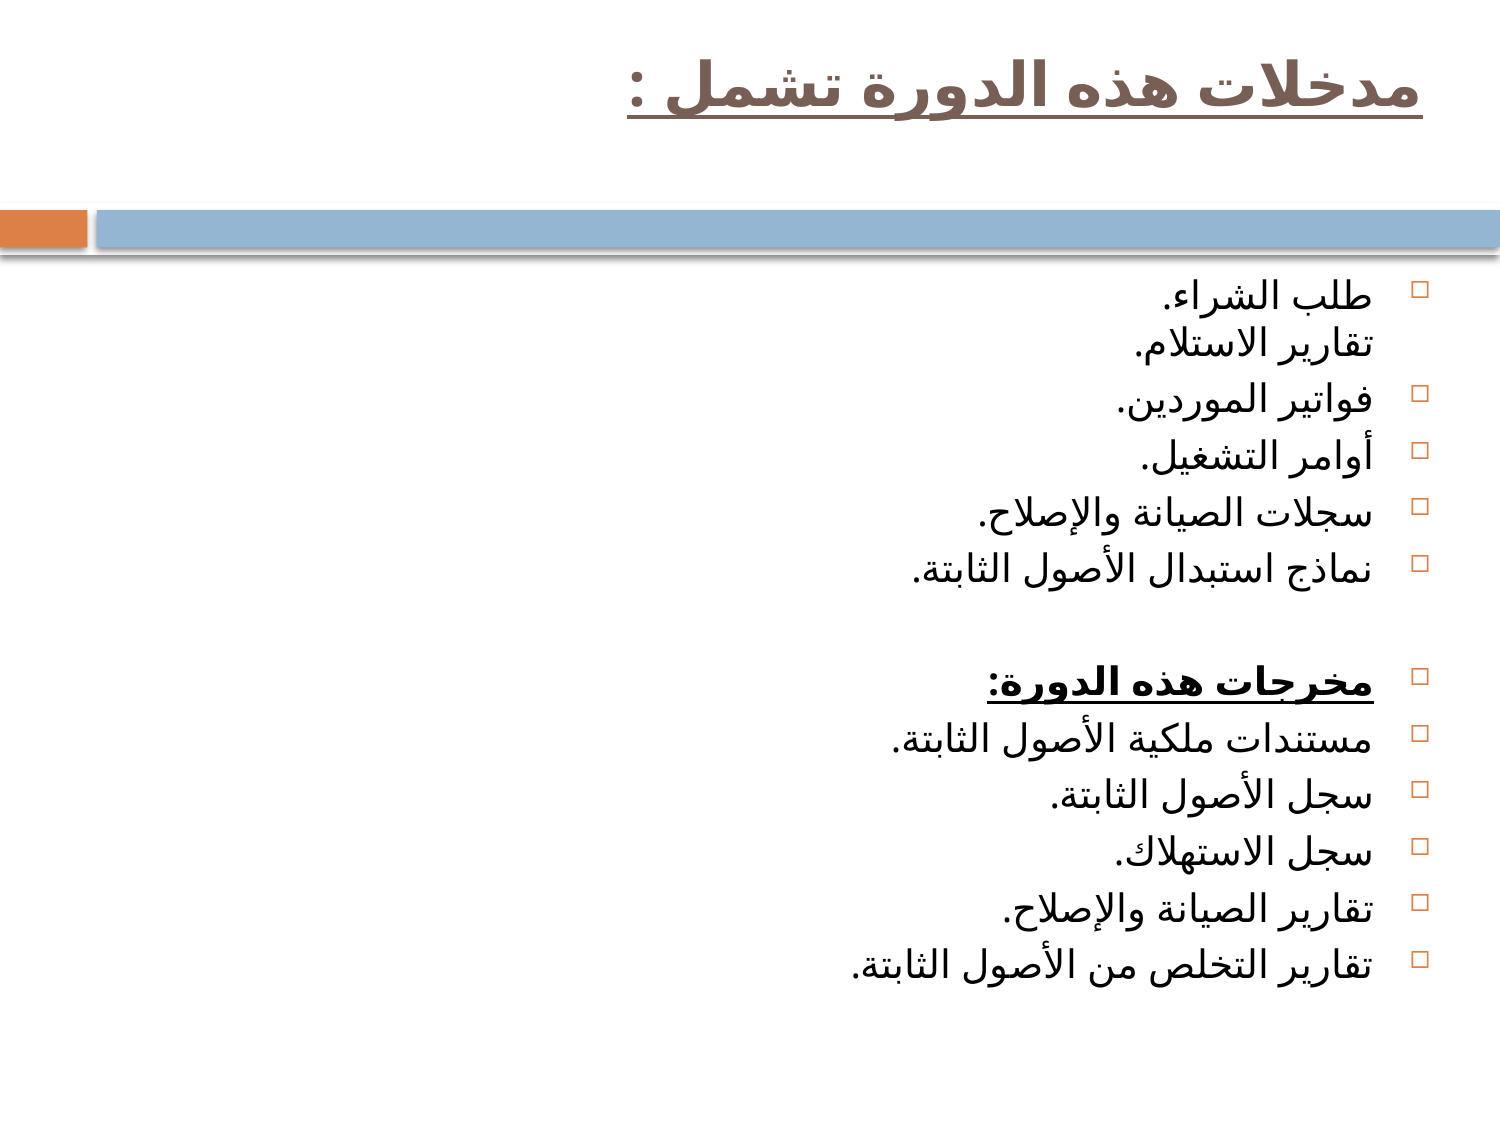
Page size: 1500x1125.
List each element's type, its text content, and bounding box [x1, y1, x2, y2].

list طلب الشراء. تقارير الاستلام. فواتير الموردين. أوامر التشغيل. سجلات الصيانة والإصلاح. نماذج استبدال الأصول الثابتة. مخرجات هذه الدورة: مستندات ملكية الأصول الثابتة. سجل الأصول الثابتة. سجل الاستهلاك. تقارير الصيانة والإصلاح. تقارير التخلص من الأصول الثابتة. [100, 262, 1438, 1000]
title مدخلات هذه الدورة تشمل : [100, 37, 1438, 200]
